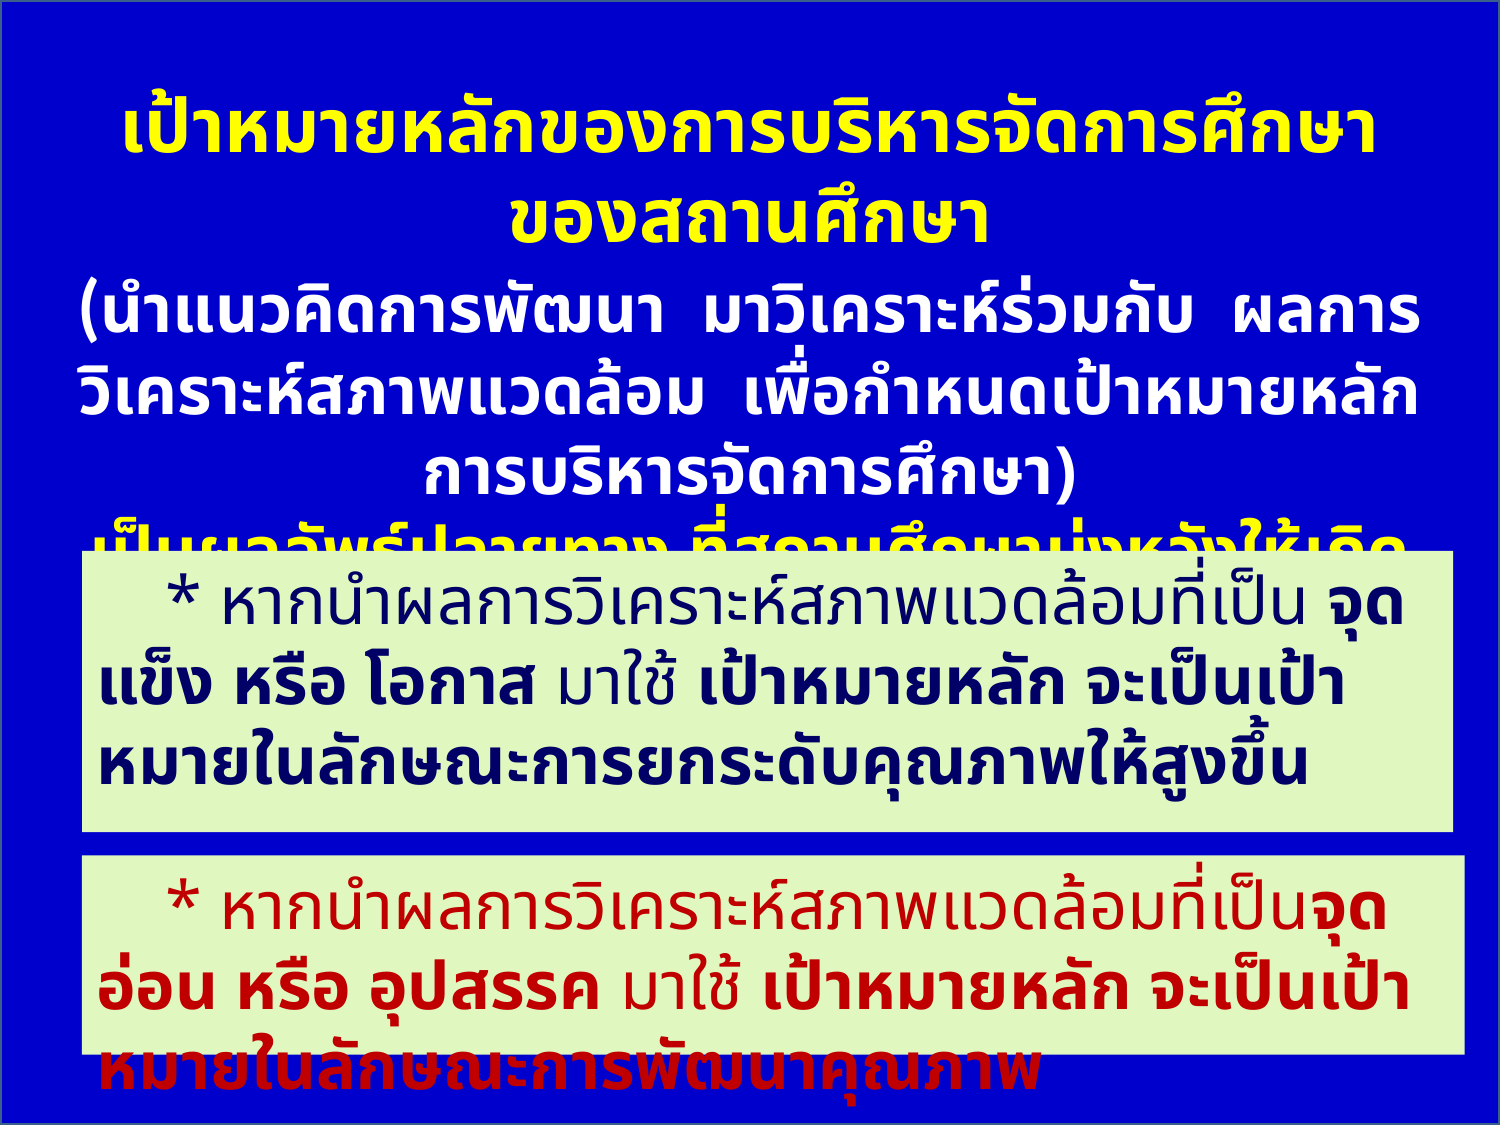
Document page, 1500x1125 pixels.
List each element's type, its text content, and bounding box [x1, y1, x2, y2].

text_box * หากนำผลการวิเคราะห์สภาพแวดล้อมที่เป็น จุดแข็ง หรือ โอกาส มาใช้ เป้าหมายหลัก จะเป็นเป้าหมายในลักษณะการยกระดับคุณภาพให้สูงขึ้น [82, 550, 1454, 833]
text_box เป้าหมายหลักของการบริหารจัดการศึกษาของสถานศึกษา (นำแนวคิดการพัฒนา มาวิเคราะห์ร่วมกับ ผลการวิเคราะห์สภาพแวดล้อม เพื่อกำหนดเป้าหมายหลักการบริหารจัดการศึกษา) เป็นผลลัพธ์ปลายทาง ที่สถานศึกษามุ่งหวังให้เกิดขึ้น จากการพัฒนาและการปฏิบัติงาน [46, 70, 1454, 755]
text_box * หากนำผลการวิเคราะห์สภาพแวดล้อมที่เป็นจุดอ่อน หรือ อุปสรรค มาใช้ เป้าหมายหลัก จะเป็นเป้าหมายในลักษณะการพัฒนาคุณภาพ [81, 855, 1465, 1055]
text_box [0, 0, 1500, 1125]
